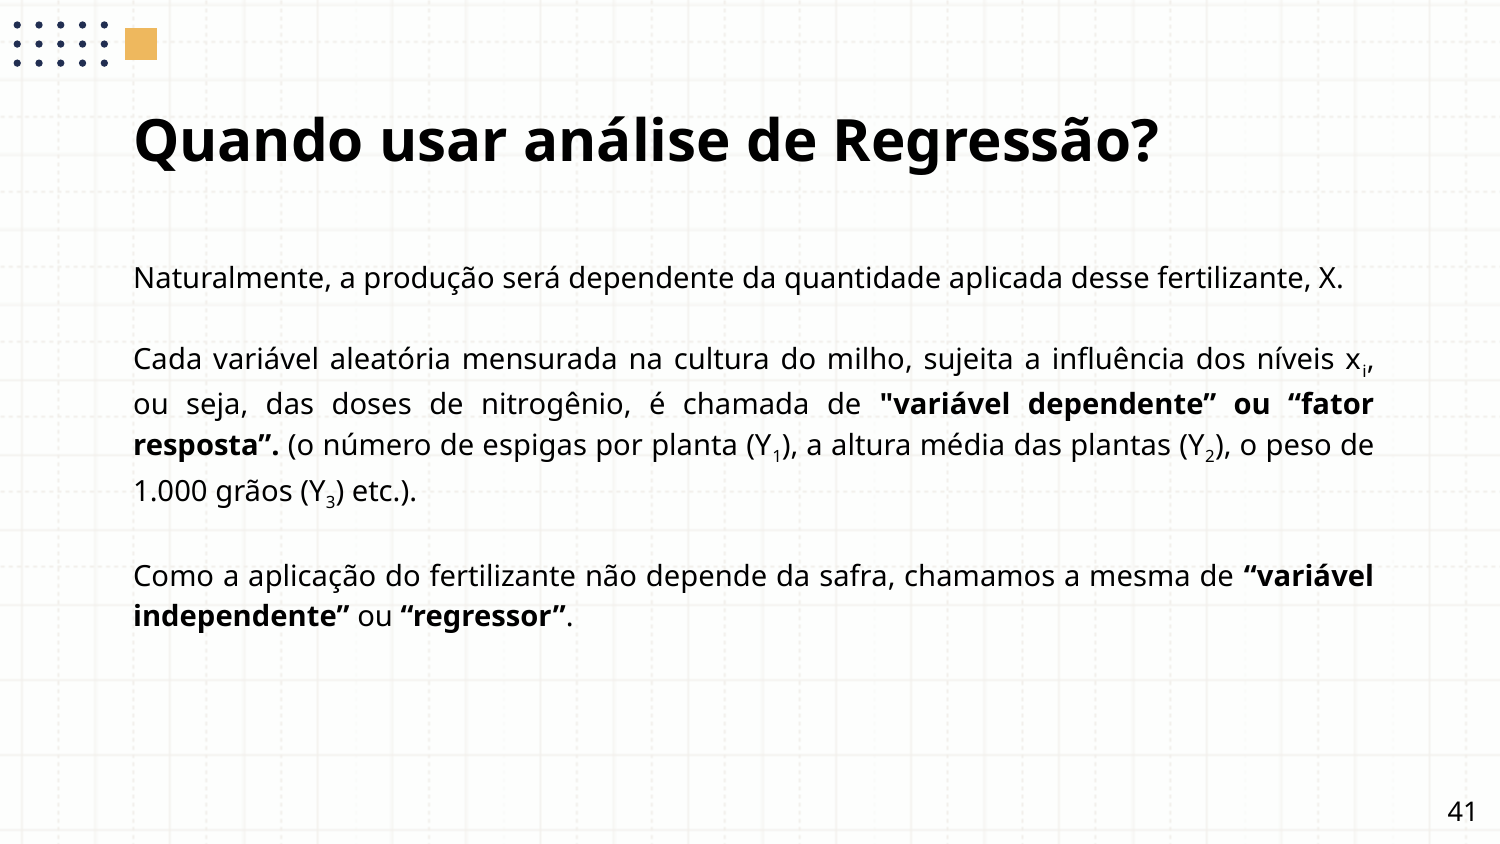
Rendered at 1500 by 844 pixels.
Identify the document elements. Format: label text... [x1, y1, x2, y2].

subtitle Naturalmente, a produção será dependente da quantidade aplicada desse fertilizante, X. Cada variável aleatória mensurada na cultura do milho, sujeita a influência dos níveis xi, ou seja, das doses de nitrogênio, é chamada de "variável dependente” ou “fator resposta”. (o número de espigas por planta (Y1), a altura média das plantas (Y2), o peso de 1.000 grãos (Y3) etc.). Como a aplicação do fertilizante não depende da safra, chamamos a mesma de “variável independente” ou “regressor”. [118, 239, 1390, 756]
title Quando usar análise de Regressão? [118, 88, 1290, 239]
slide_number ‹#› [1403, 779, 1494, 844]
